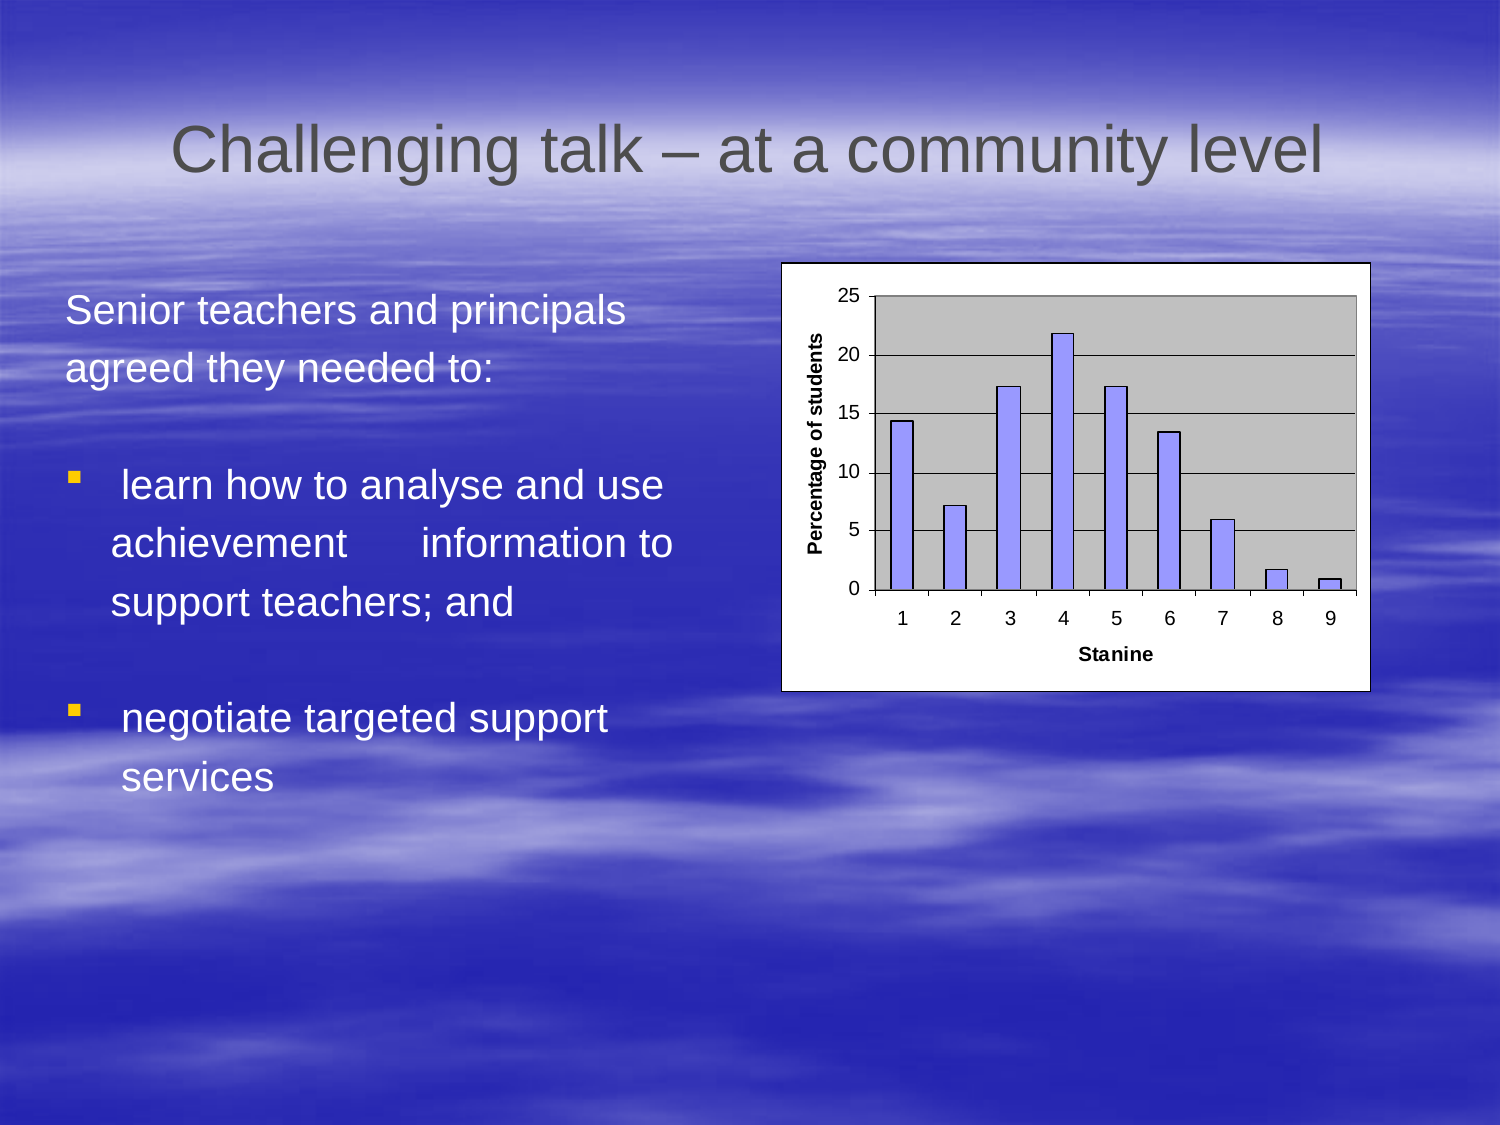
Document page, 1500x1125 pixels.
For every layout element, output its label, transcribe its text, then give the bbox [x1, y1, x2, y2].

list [773, 255, 1381, 700]
list Senior teachers and principals agreed they needed to: learn how to analyse and use achievement information to support teachers; and negotiate targeted support services [49, 274, 751, 1001]
title Challenging talk – at a community level [49, 37, 1446, 256]
